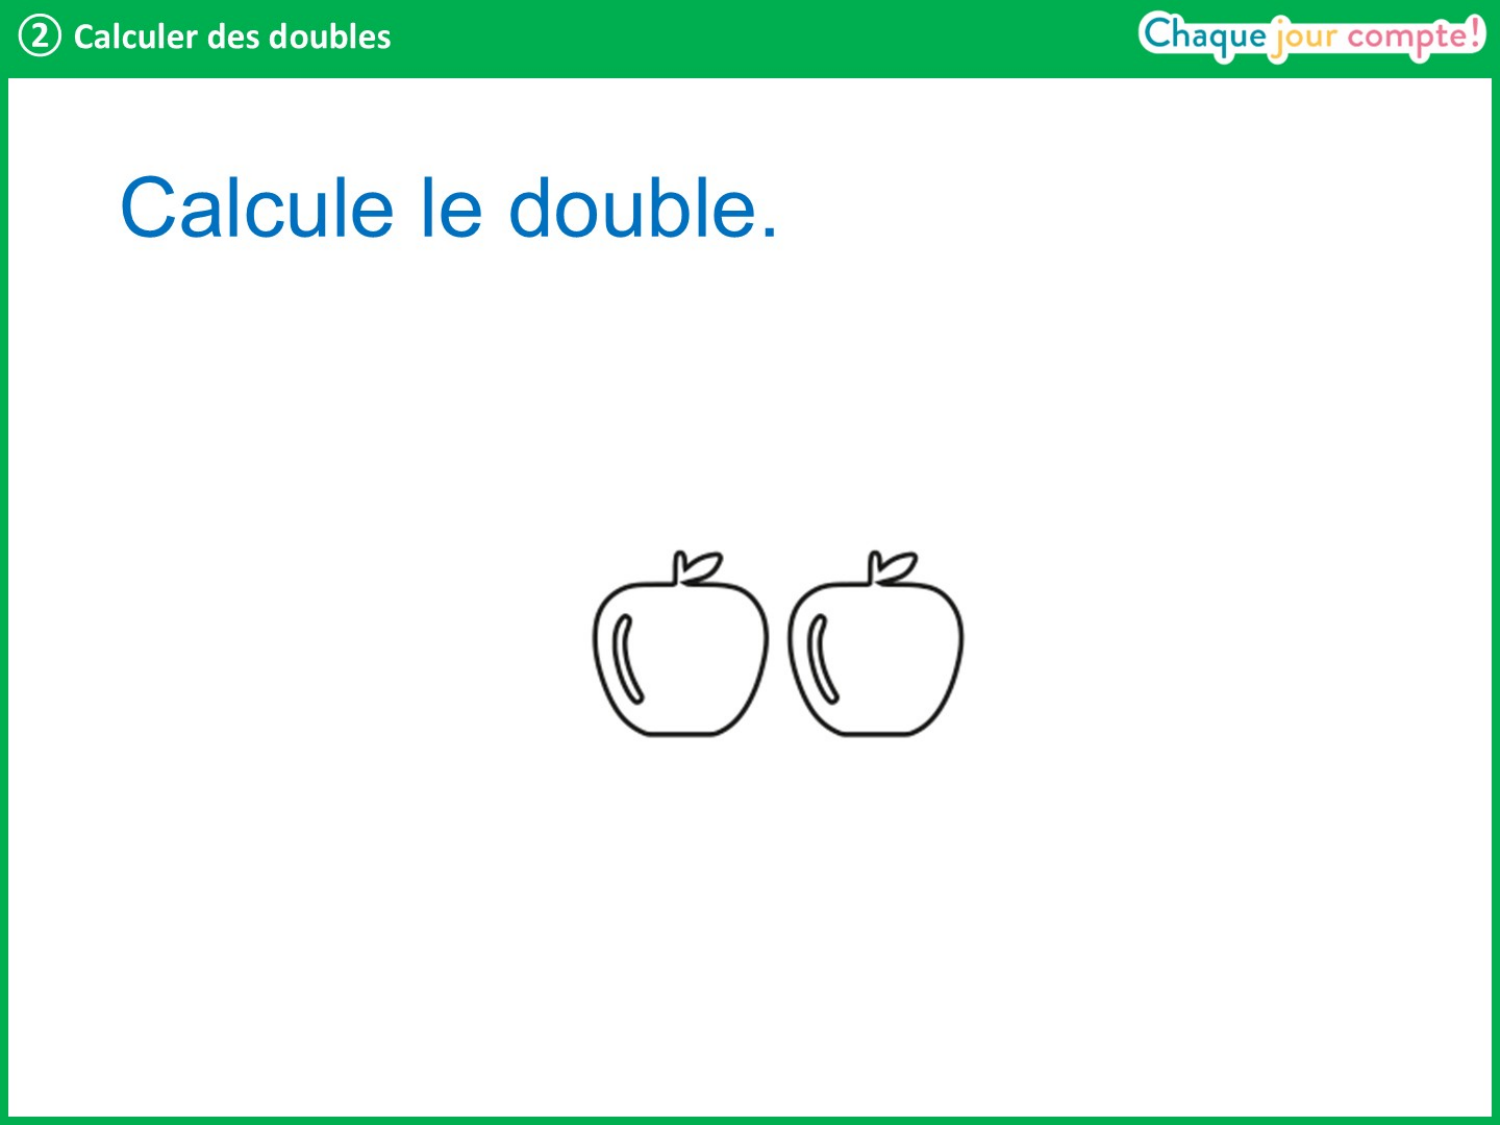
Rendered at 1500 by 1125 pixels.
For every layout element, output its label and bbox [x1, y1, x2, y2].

list [0, 0, 1500, 1125]
